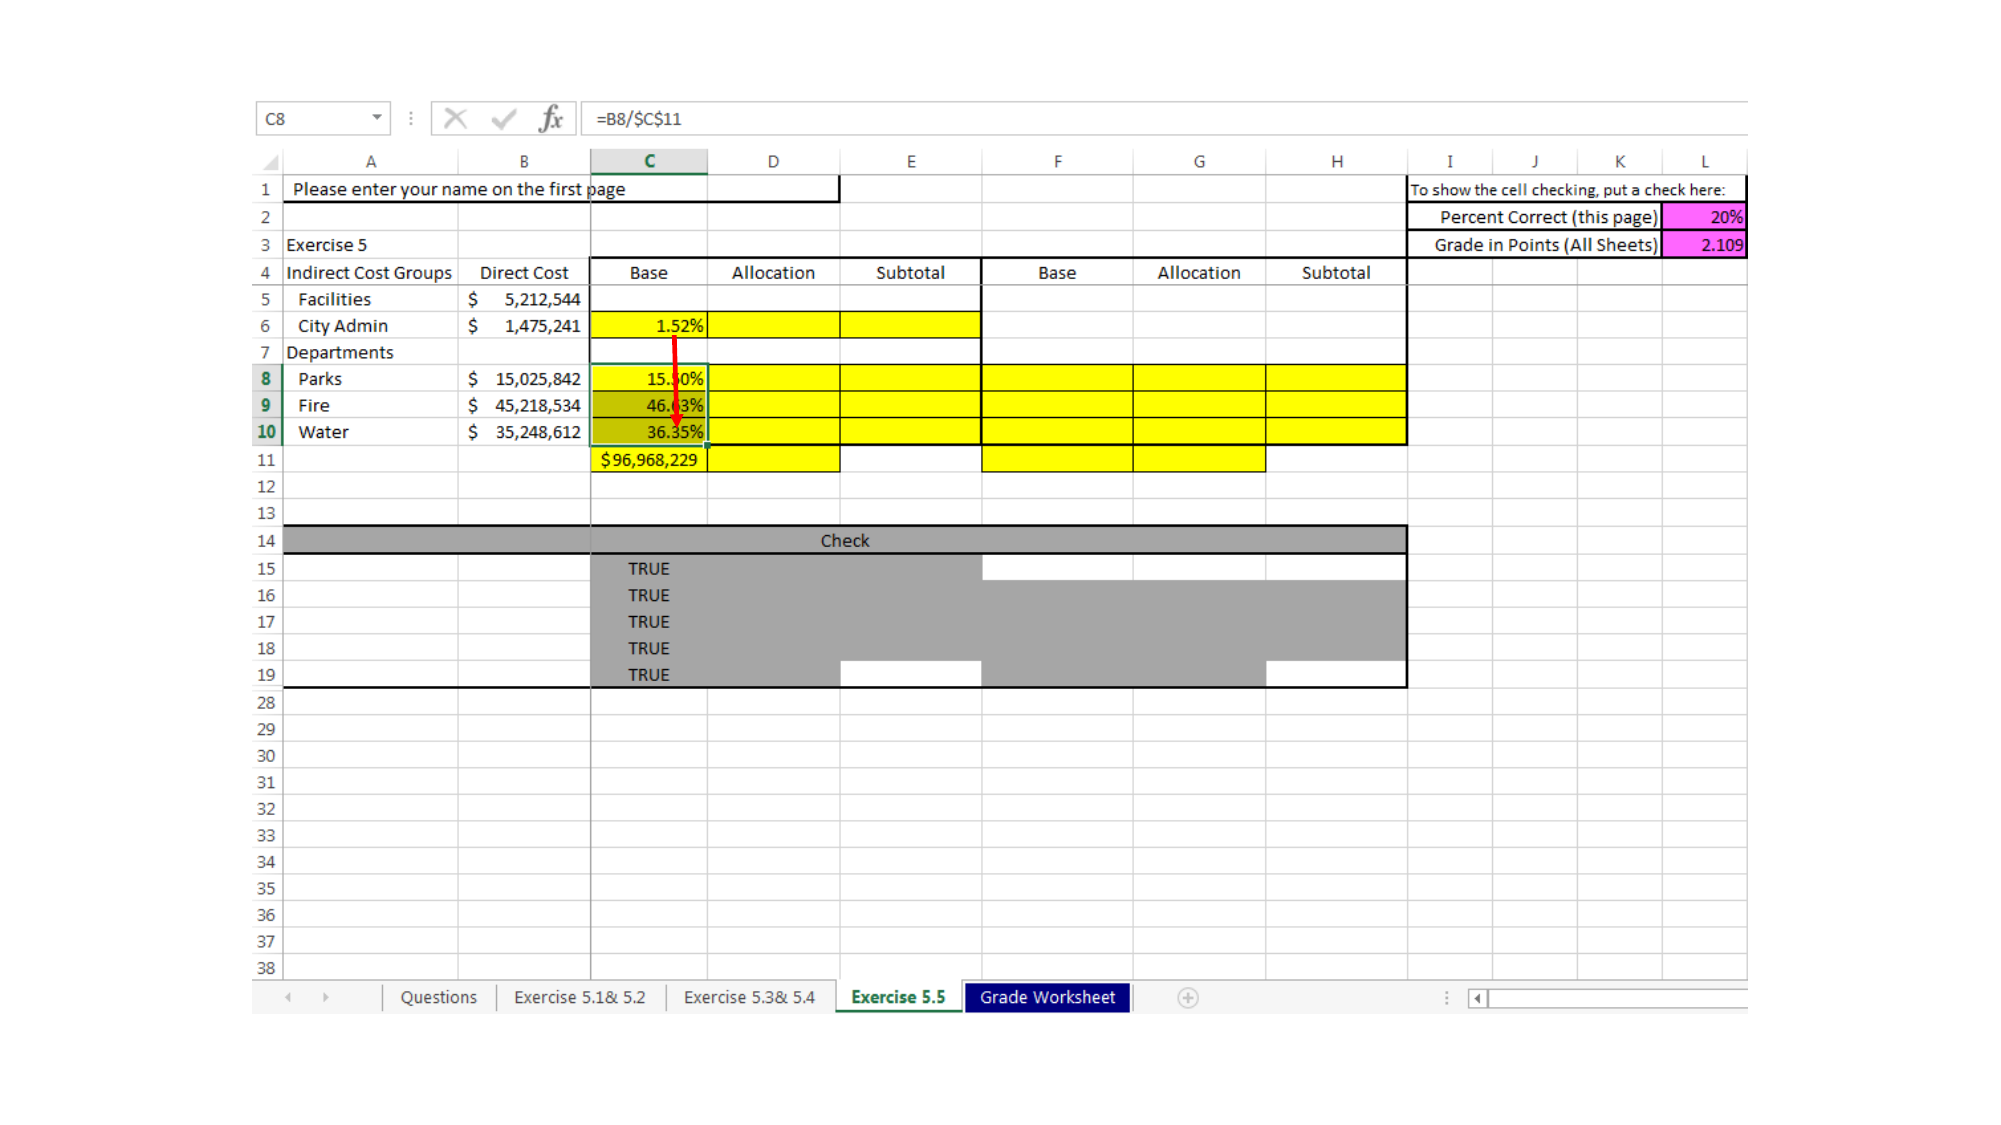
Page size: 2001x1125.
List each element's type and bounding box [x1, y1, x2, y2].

list [252, 88, 1748, 1014]
